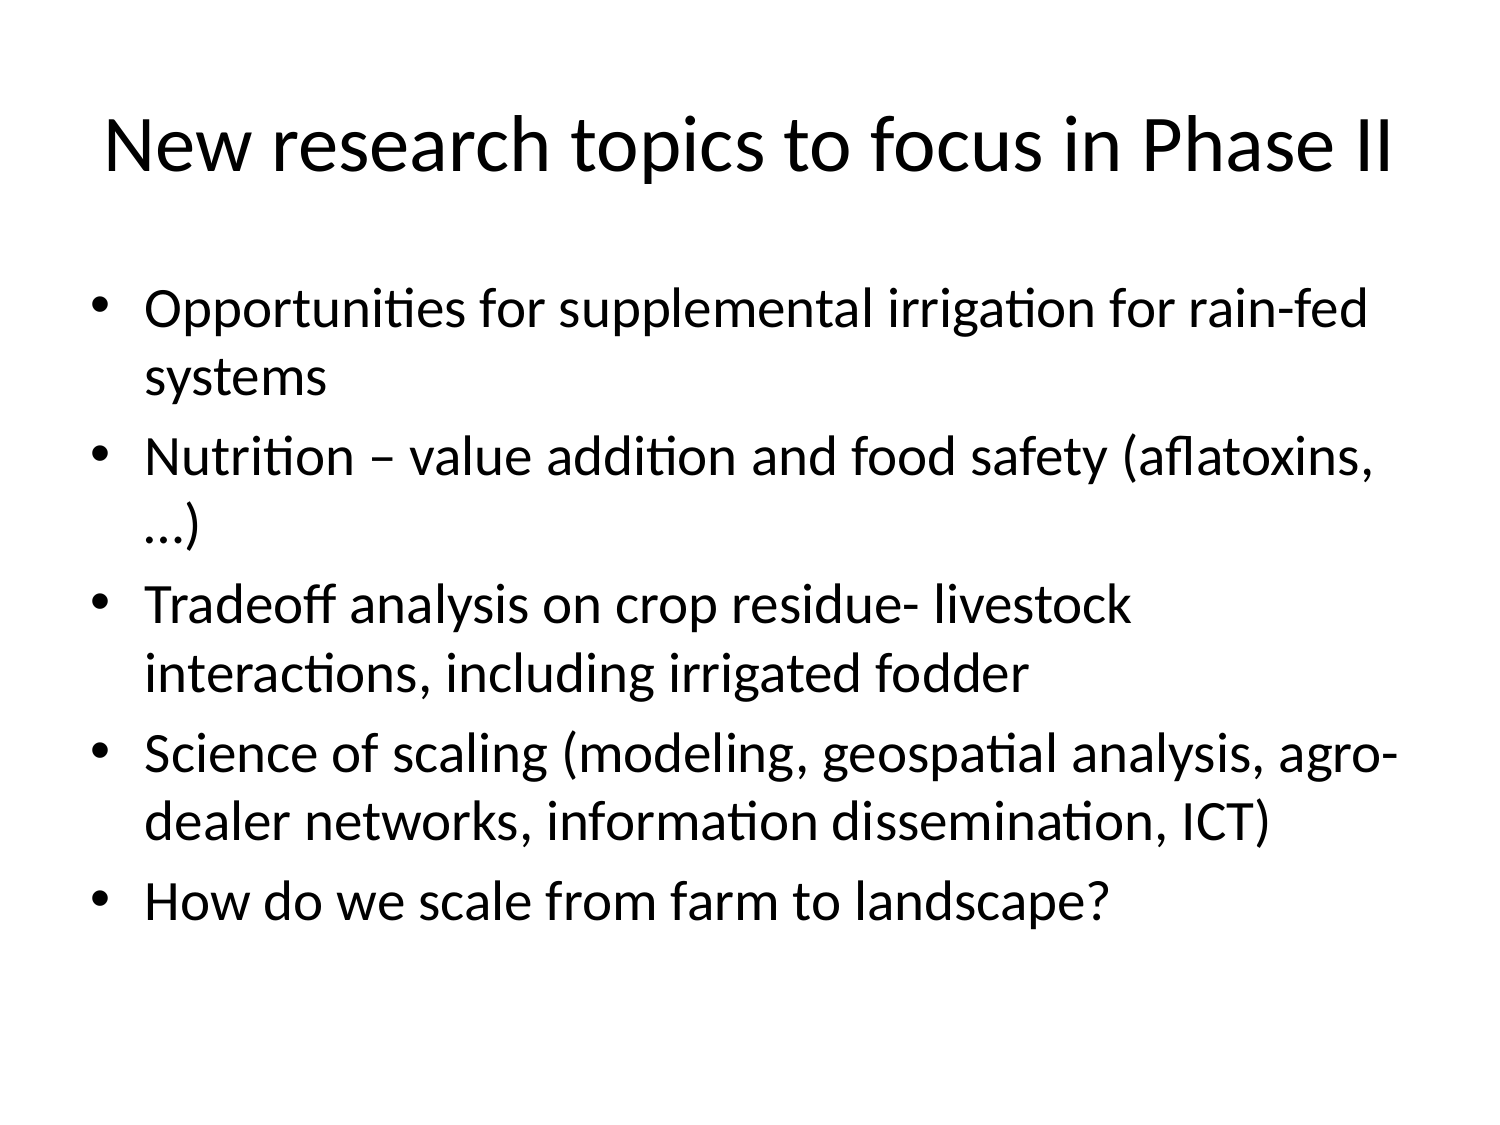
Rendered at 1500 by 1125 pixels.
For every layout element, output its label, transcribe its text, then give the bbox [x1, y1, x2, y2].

list Opportunities for supplemental irrigation for rain-fed systems Nutrition – value addition and food safety (aflatoxins, …) Tradeoff analysis on crop residue- livestock interactions, including irrigated fodder Science of scaling (modeling, geospatial analysis, agro-dealer networks, information dissemination, ICT) How do we scale from farm to landscape? [75, 262, 1425, 1005]
title New research topics to focus in Phase II [75, 45, 1425, 233]
